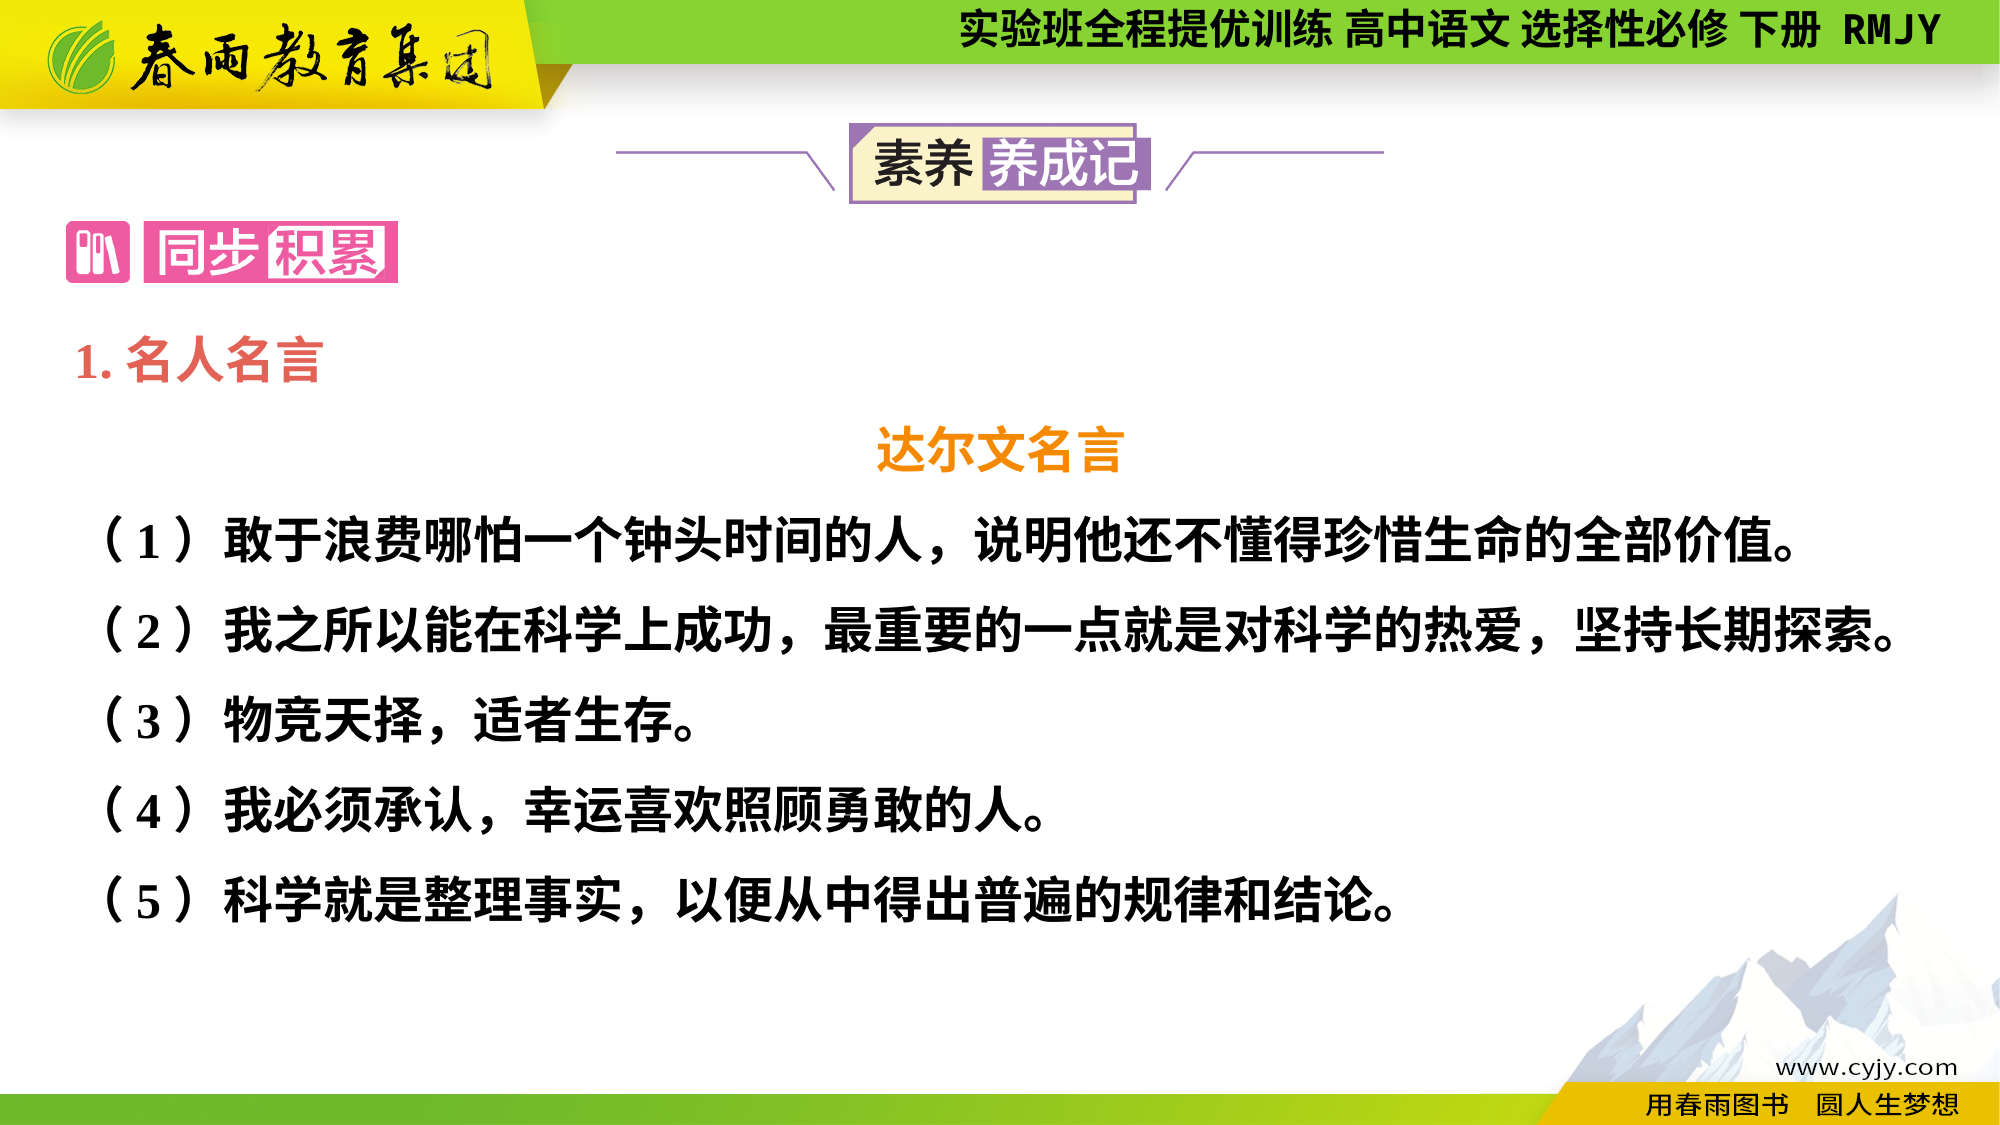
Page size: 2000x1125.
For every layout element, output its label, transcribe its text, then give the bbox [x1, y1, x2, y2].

picture [0, 0, 2000, 1125]
list 1.名人名言 达尔文名言 （1）敢于浪费哪怕一个钟头时间的人，说明他还不懂得珍惜生命的全部价值。 （2）我之所以能在科学上成功，最重要的一点就是对科学的热爱，坚持长期探索。 （3）物竞天择，适者生存。 （4）我必须承认，幸运喜欢照顾勇敢的人。 （5）科学就是整理事实，以便从中得出普遍的规律和结论。 [59, 291, 1944, 943]
